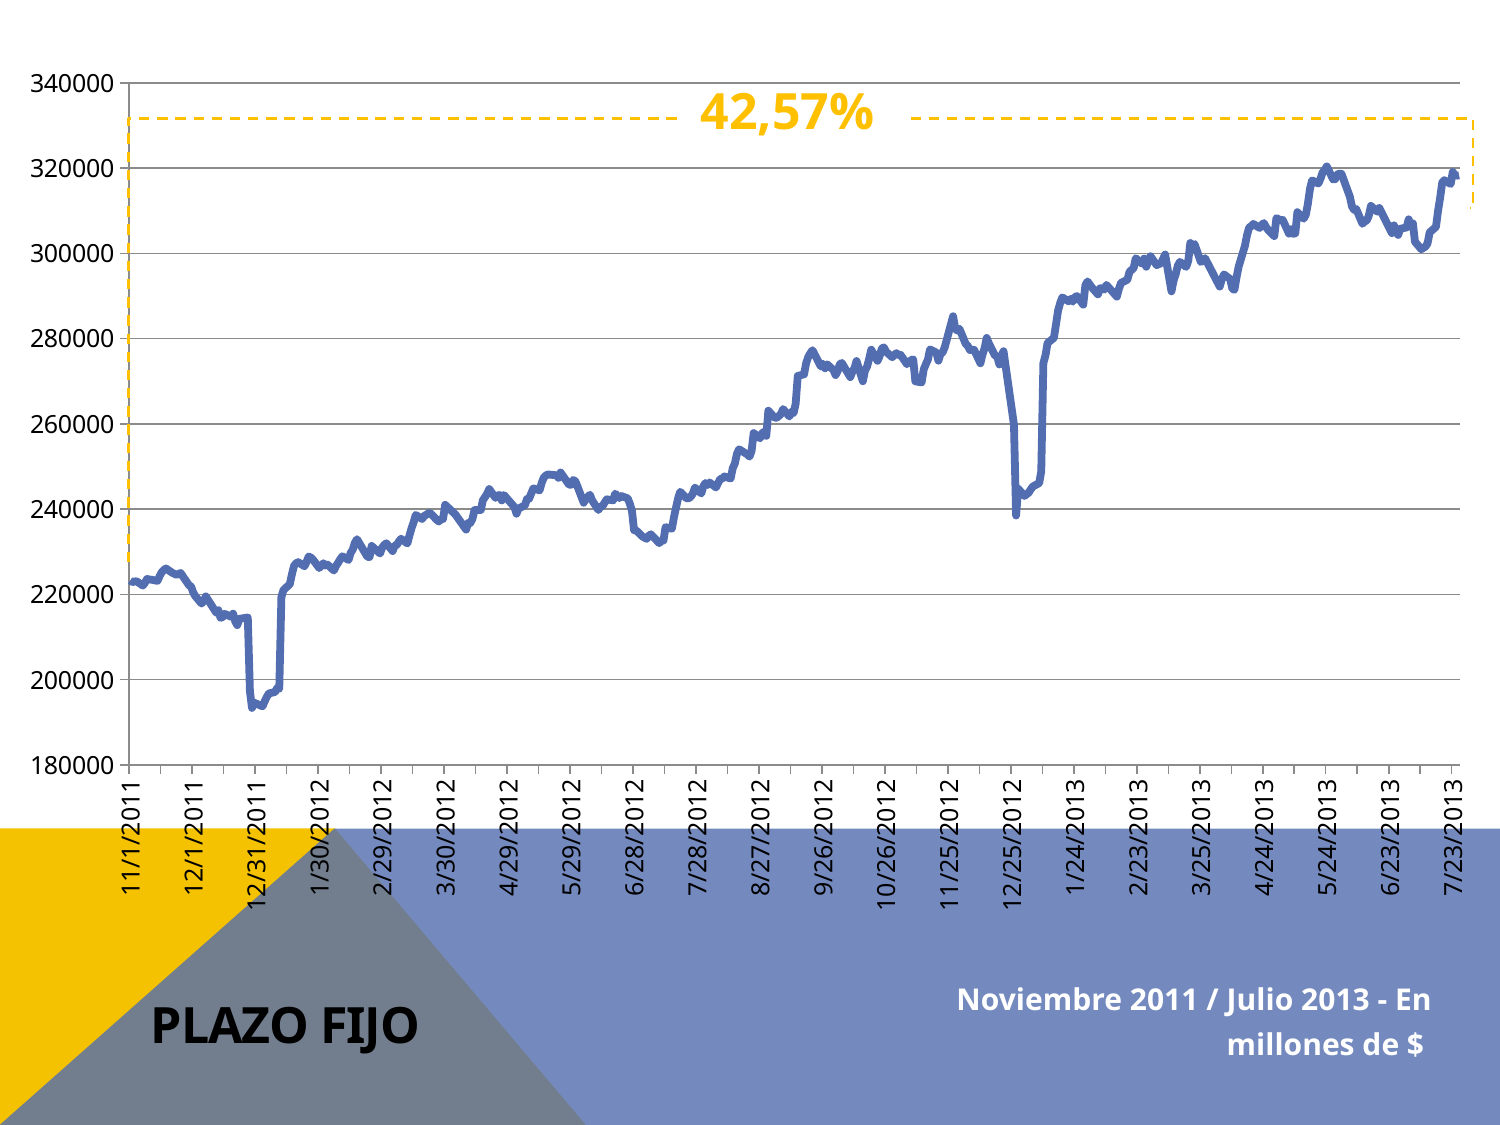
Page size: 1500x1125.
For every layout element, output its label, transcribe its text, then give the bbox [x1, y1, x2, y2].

text_box Noviembre 2011 / Julio 2013 - En millones de $ [910, 964, 1447, 1070]
chart [0, 47, 1500, 929]
title Plazo Fijo [135, 964, 514, 1083]
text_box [135, 42, 1471, 563]
